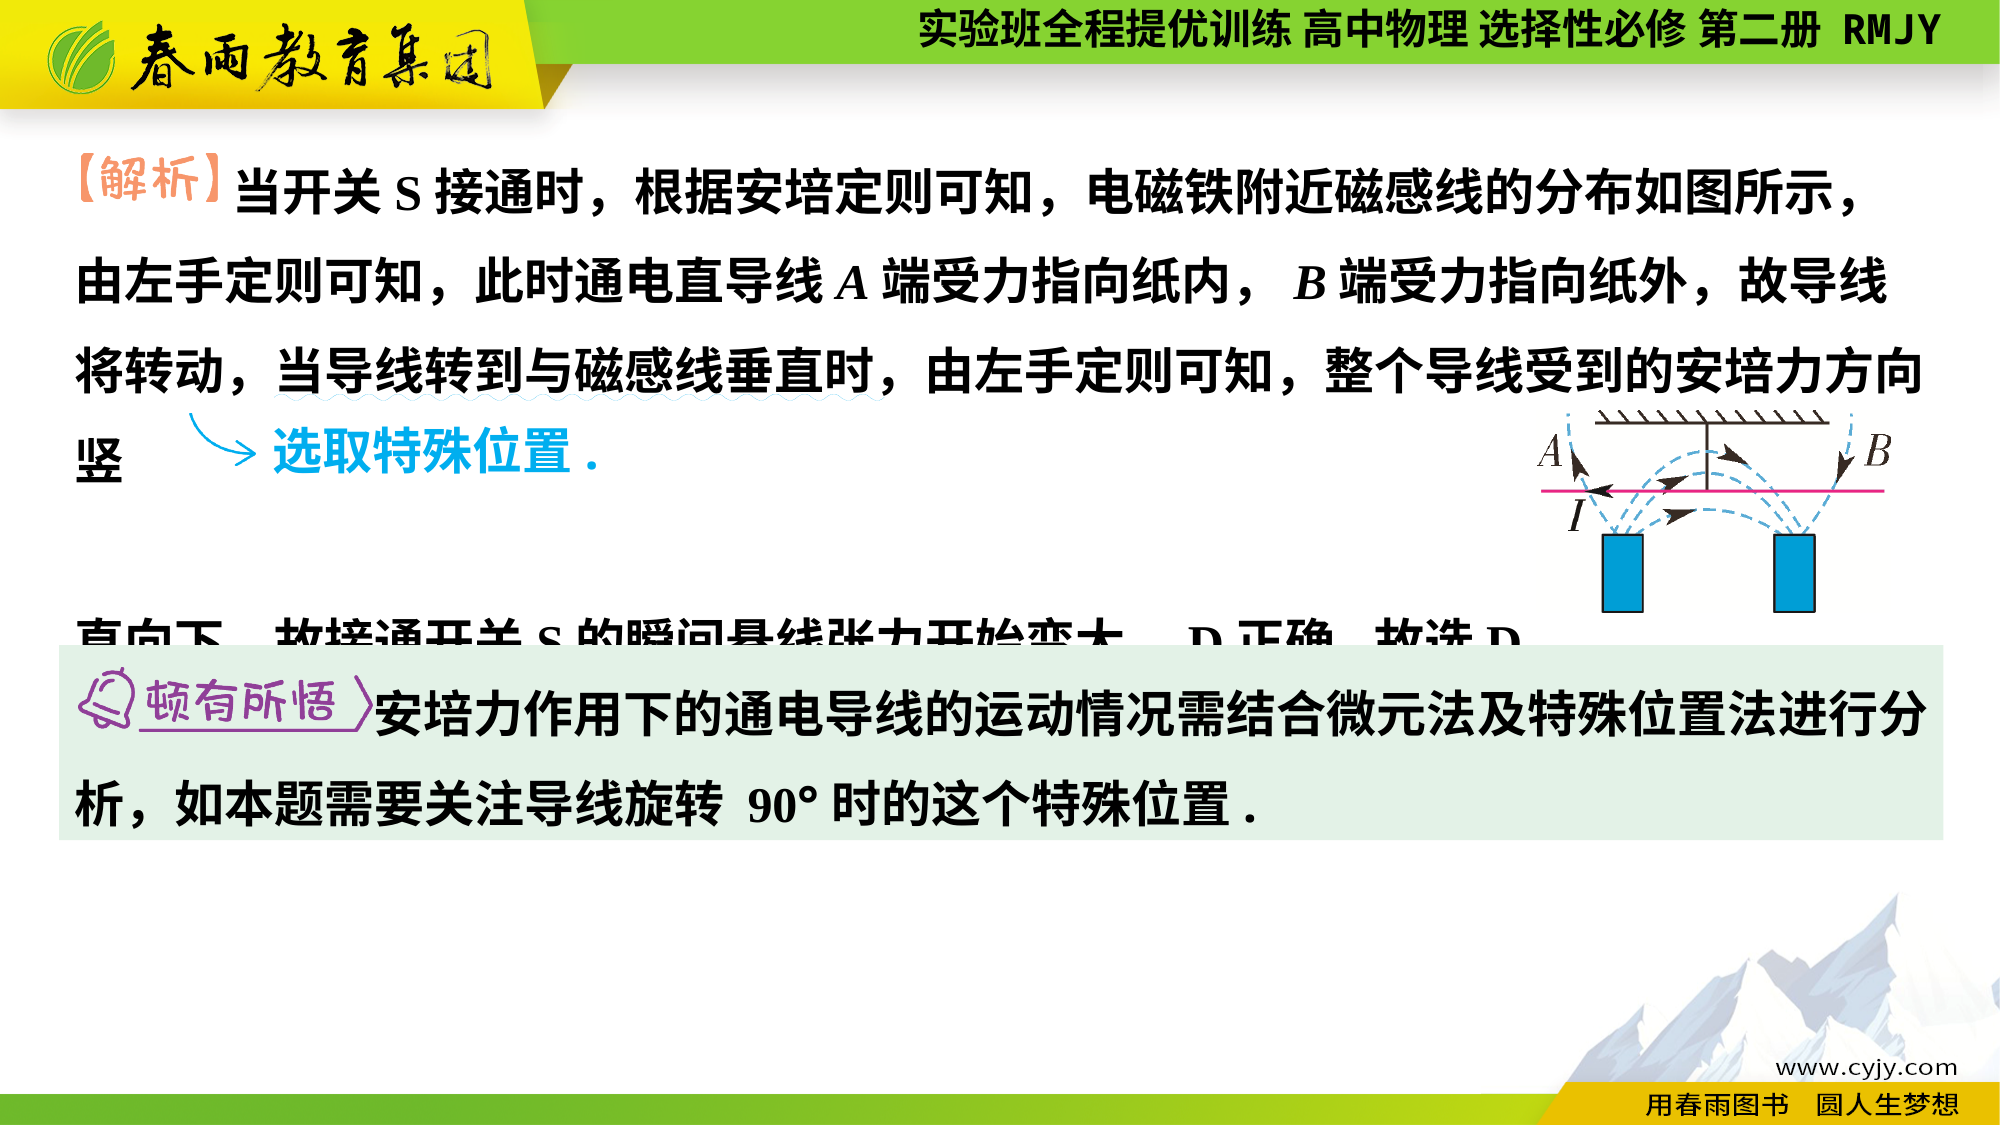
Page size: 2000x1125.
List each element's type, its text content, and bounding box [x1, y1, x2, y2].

text_box 安培力作用下的通电导线的运动情况需结合微元法及特殊位置法进行分析，如本题需要关注导线旋转 90°时的这个特殊位置. [59, 645, 1944, 841]
picture [0, 0, 2000, 1125]
text_box 选取特殊位置. [257, 412, 614, 488]
list 当开关S接通时，根据安培定则可知，电磁铁附近磁感线的分布如图所示，由左手定则可知，此时通电直导线A端受力指向纸内，B端受力指向纸外，故导线将转动，当导线转到与磁感线垂直时，由左手定则可知，整个导线受到的安培力方向竖 直向下，故接通开关S的瞬间悬线张力开始变大，D正确.故选D. [59, 122, 1944, 581]
